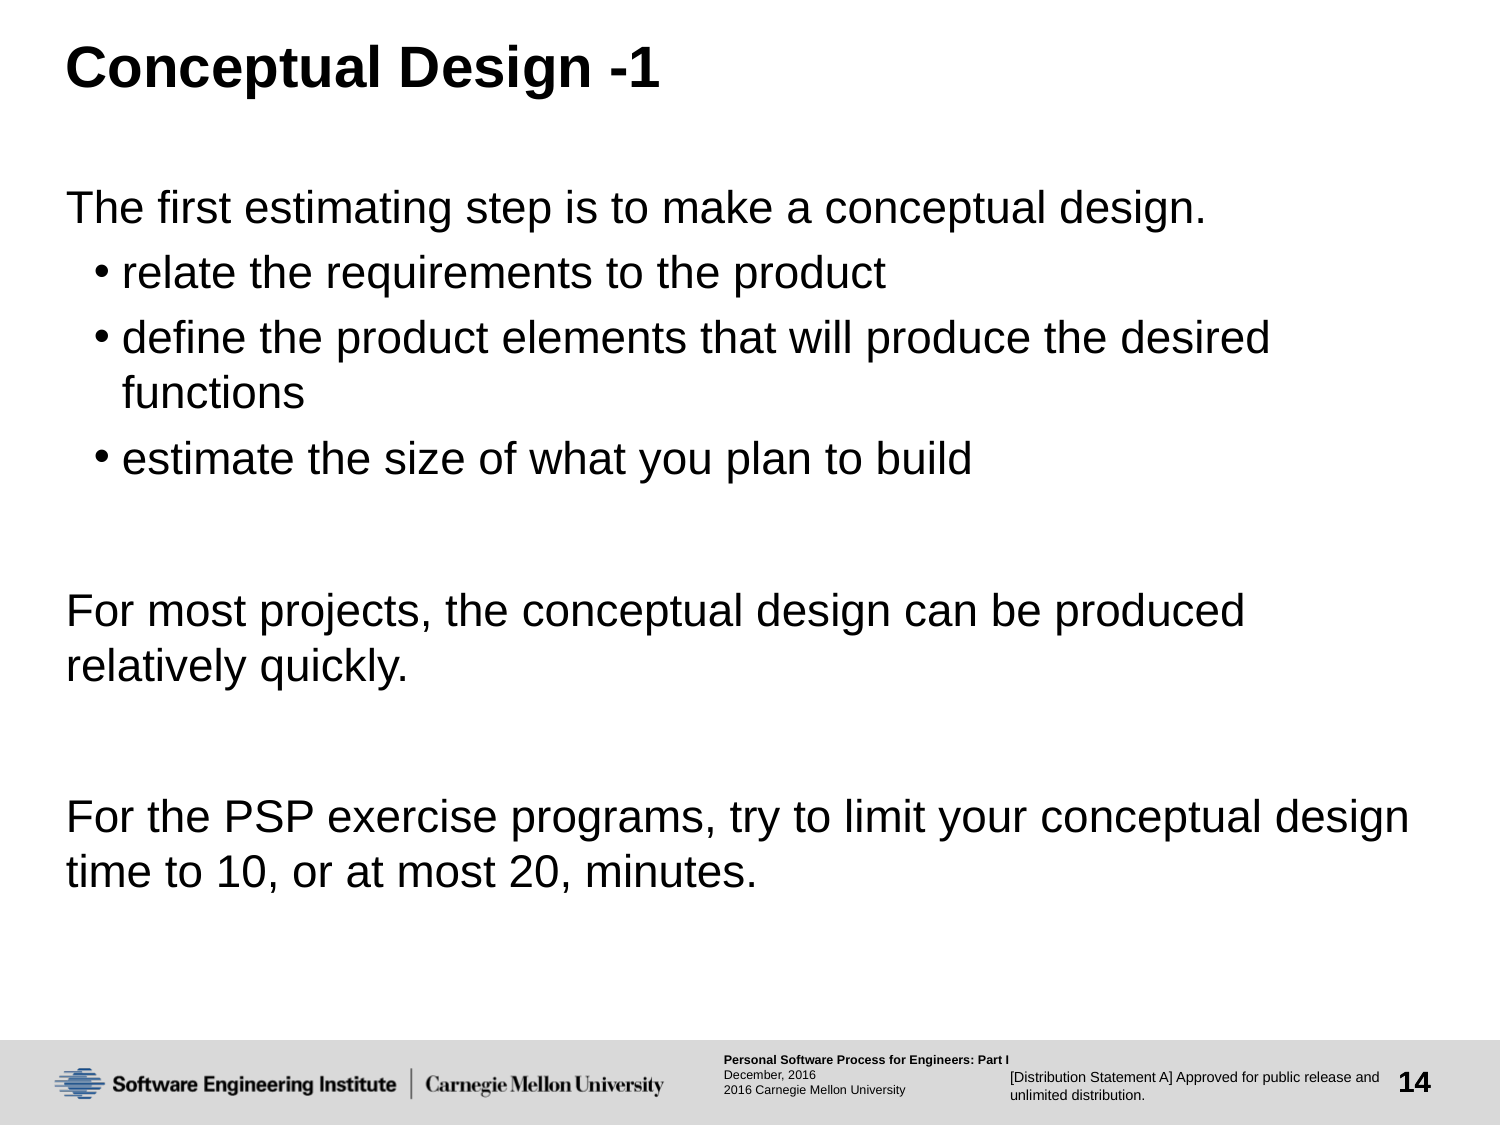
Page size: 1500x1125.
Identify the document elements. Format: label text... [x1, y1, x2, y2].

title Conceptual Design -1 [65, 37, 1313, 148]
list The first estimating step is to make a conceptual design. relate the requirements to the product define the product elements that will produce the desired functions estimate the size of what you plan to build For most projects, the conceptual design can be produced relatively quickly. For the PSP exercise programs, try to limit your conceptual design time to 10, or at most 20, minutes. [65, 177, 1431, 1000]
picture [46, 1061, 673, 1104]
